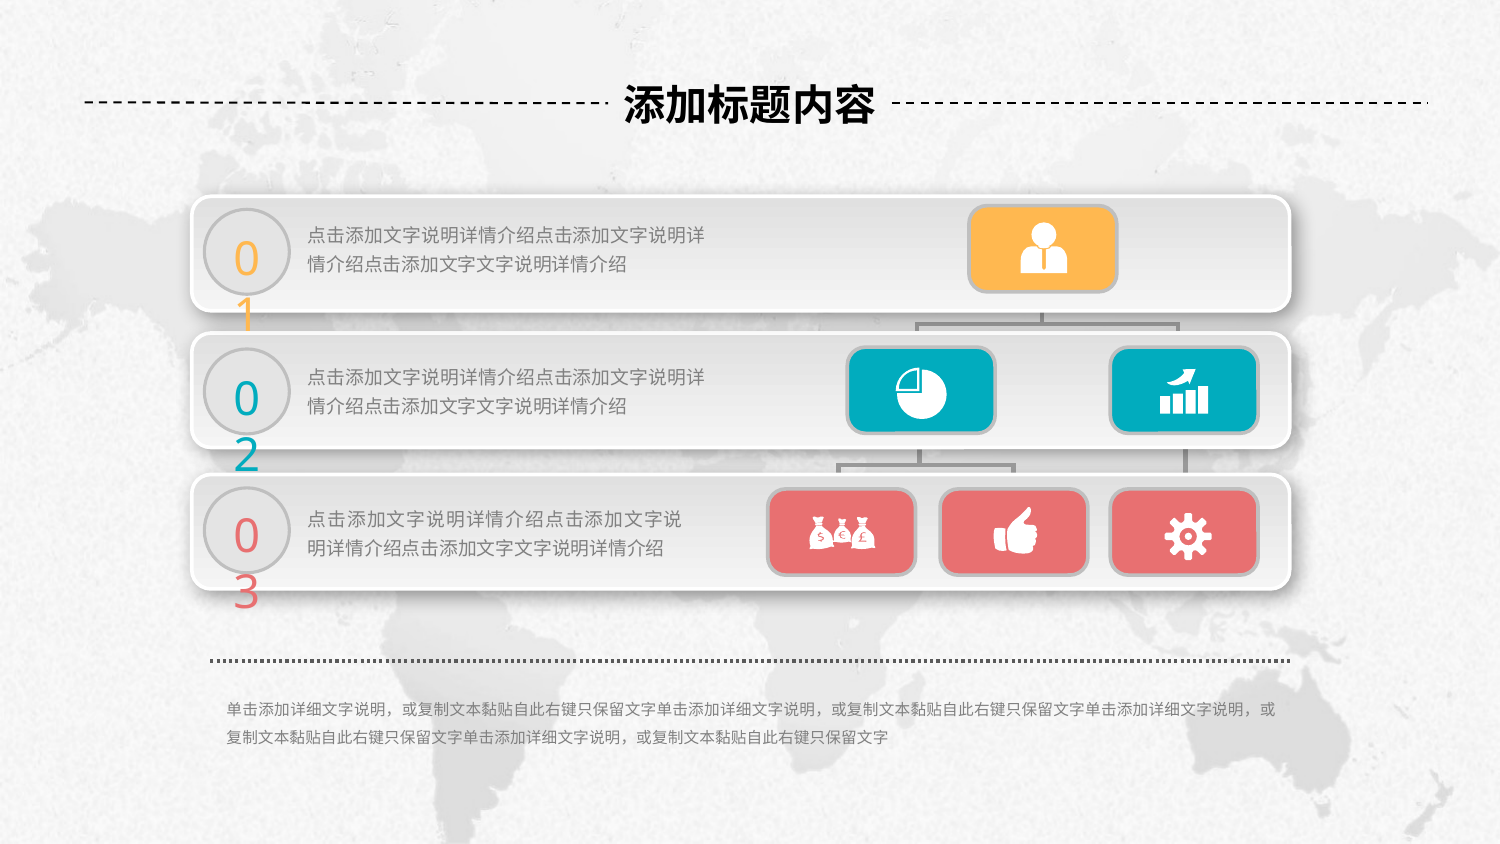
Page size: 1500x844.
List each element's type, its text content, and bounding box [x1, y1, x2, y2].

text_box 点击添加文字说明详情介绍点击添加文字说明详情介绍点击添加文字文字说明详情介绍 [293, 351, 720, 425]
text_box 添加标题内容 [584, 77, 916, 129]
text_box 单击添加详细文字说明，或复制文本黏贴自此右键只保留文字单击添加详细文字说明，或复制文本黏贴自此右键只保留文字单击添加详细文字说明，或复制文本黏贴自此右键只保留文字单击添加详细文字说明，或复制文本黏贴自此右键只保留文字 [211, 682, 1290, 783]
text_box [190, 473, 1291, 590]
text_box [1110, 347, 1259, 434]
text_box [190, 331, 1291, 449]
text_box [190, 195, 1291, 312]
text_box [204, 209, 290, 295]
picture [0, 0, 1500, 844]
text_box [847, 347, 996, 434]
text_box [940, 488, 1088, 576]
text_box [204, 348, 290, 434]
text_box 点击添加文字说明详情介绍点击添加文字说明详情介绍点击添加文字文字说明详情介绍 [293, 493, 697, 567]
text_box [1110, 488, 1259, 576]
text_box 点击添加文字说明详情介绍点击添加文字说明详情介绍点击添加文字文字说明详情介绍 [293, 209, 720, 283]
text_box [767, 488, 916, 576]
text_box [204, 487, 290, 573]
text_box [968, 205, 1117, 292]
